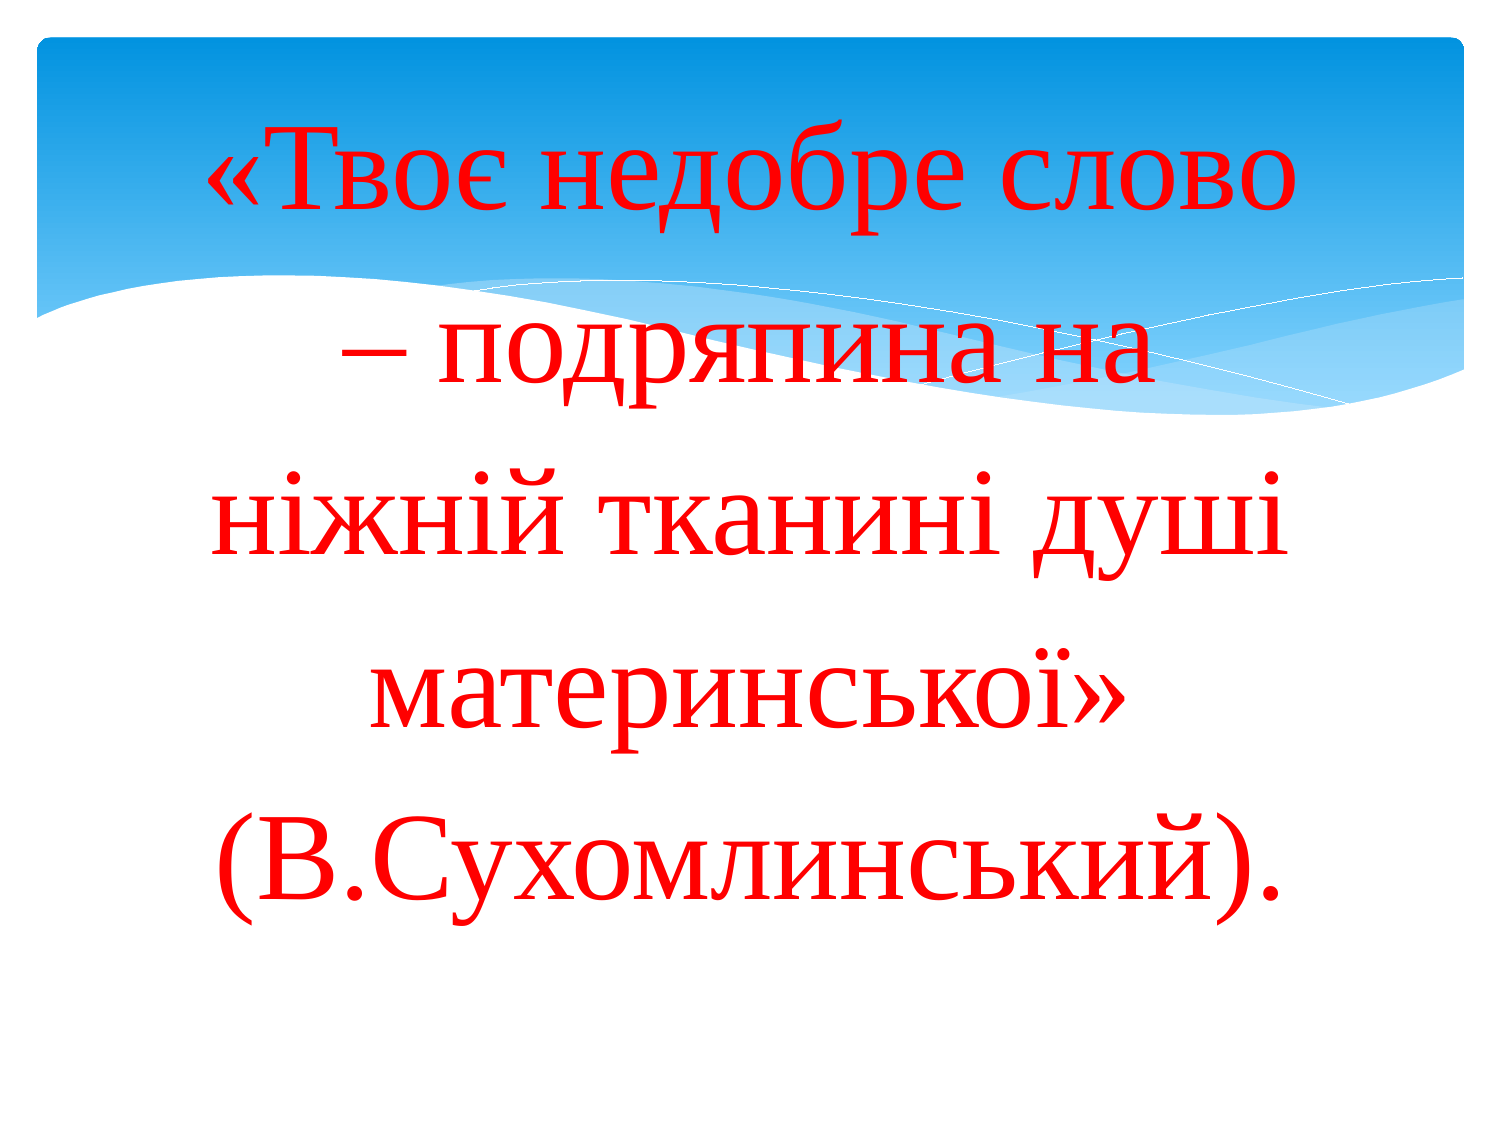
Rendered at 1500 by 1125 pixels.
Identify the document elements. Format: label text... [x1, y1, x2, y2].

list «Твоє недобре слово – подряпина на ніжній тканині душі материнської» (В.Сухомлинський). [143, 54, 1359, 1005]
